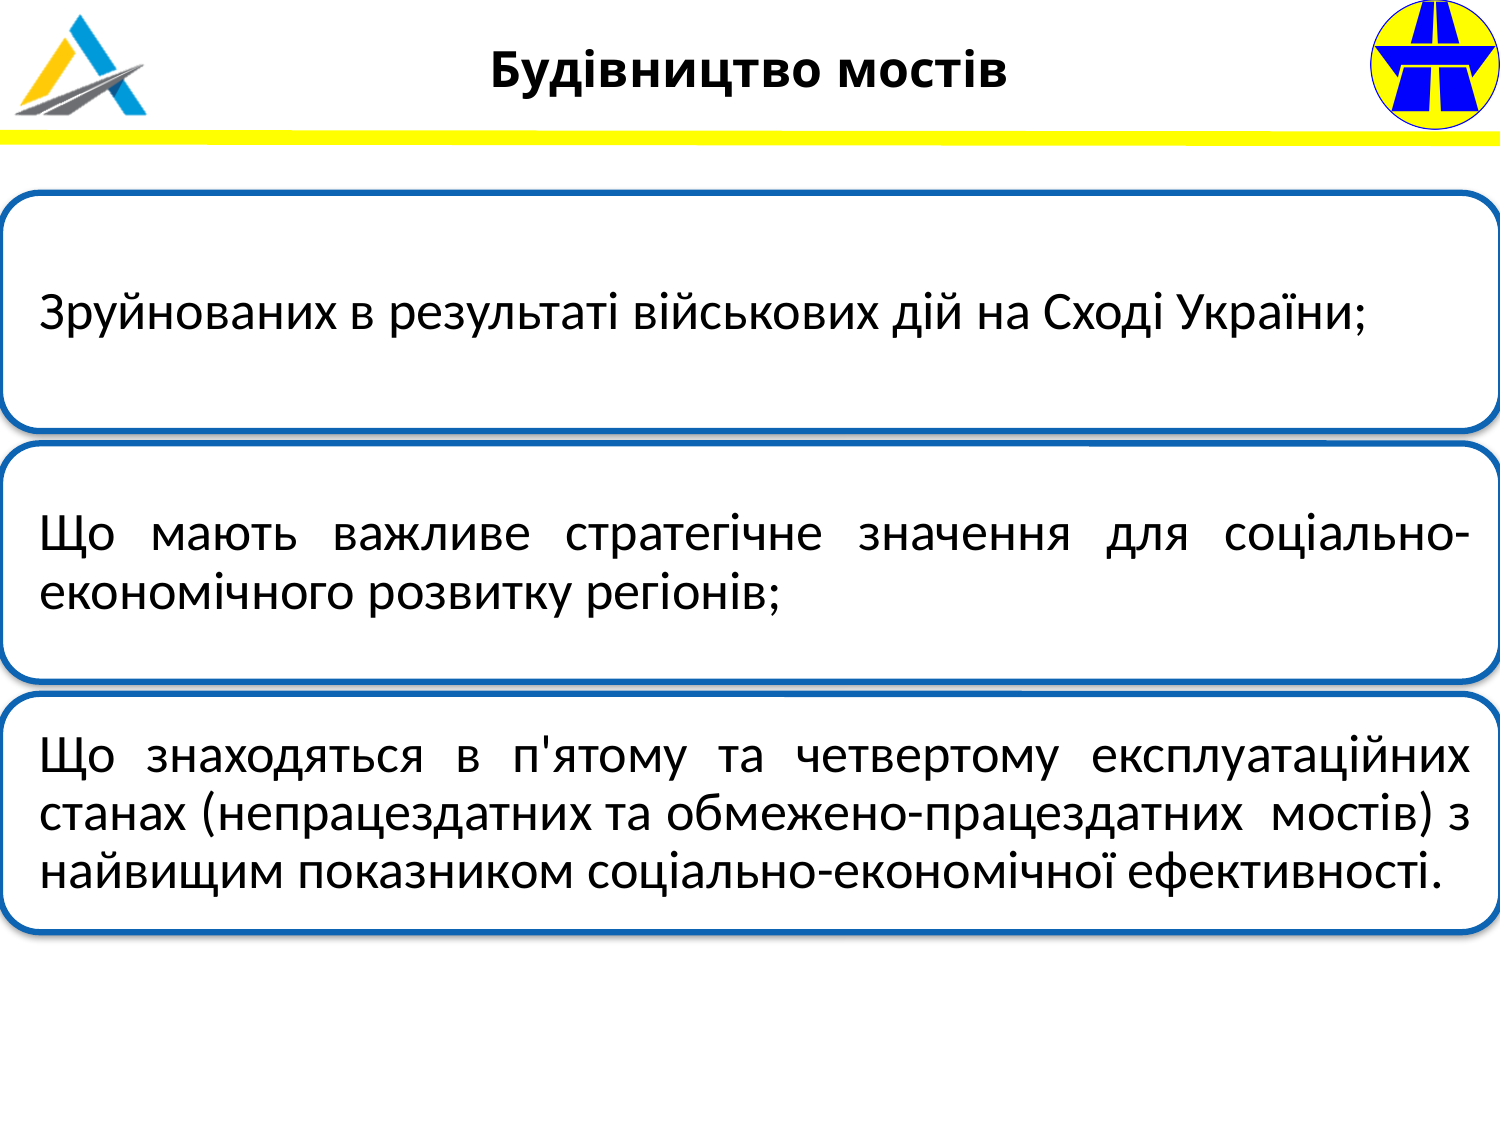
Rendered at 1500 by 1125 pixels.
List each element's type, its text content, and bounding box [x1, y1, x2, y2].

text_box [0, 192, 1500, 933]
picture [0, 0, 160, 131]
picture [1369, 0, 1500, 131]
text_box Будівництво мостів [161, 2, 1365, 132]
